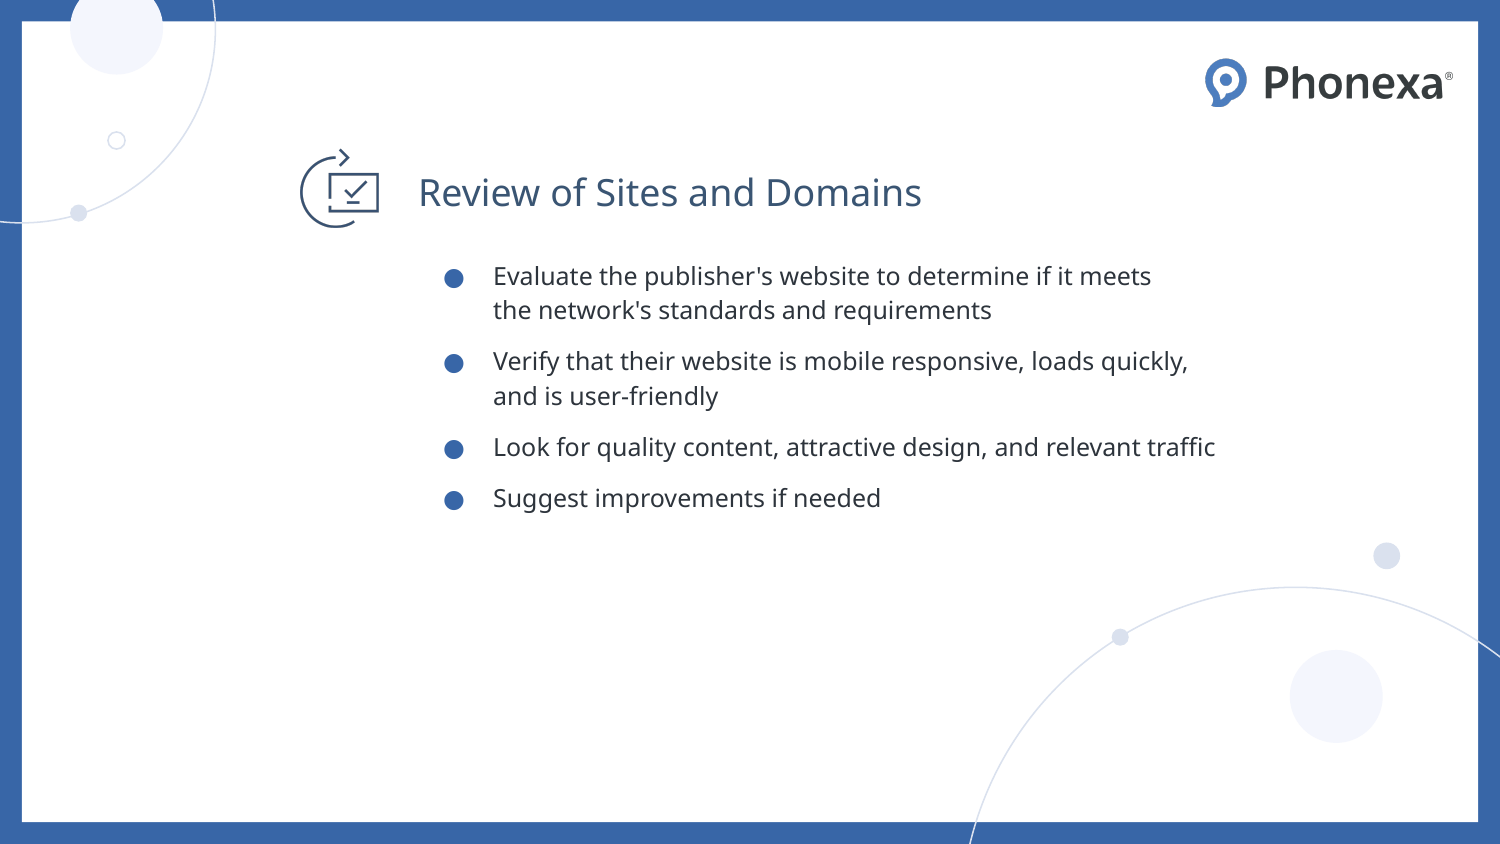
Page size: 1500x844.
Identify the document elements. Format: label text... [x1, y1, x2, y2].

picture [1205, 58, 1454, 107]
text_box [0, 0, 216, 224]
picture [299, 148, 380, 228]
text_box Review of Sites and Domains [403, 153, 1304, 222]
text_box [21, 21, 1479, 823]
text_box Evaluate the publisher's website to determine if it meets the network's standards and requirements Verify that their website is mobile responsive, loads quickly, and is user-friendly Look for quality content, attractive design, and relevant traffic Suggest improvements if needed [403, 240, 1304, 528]
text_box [960, 542, 1500, 844]
